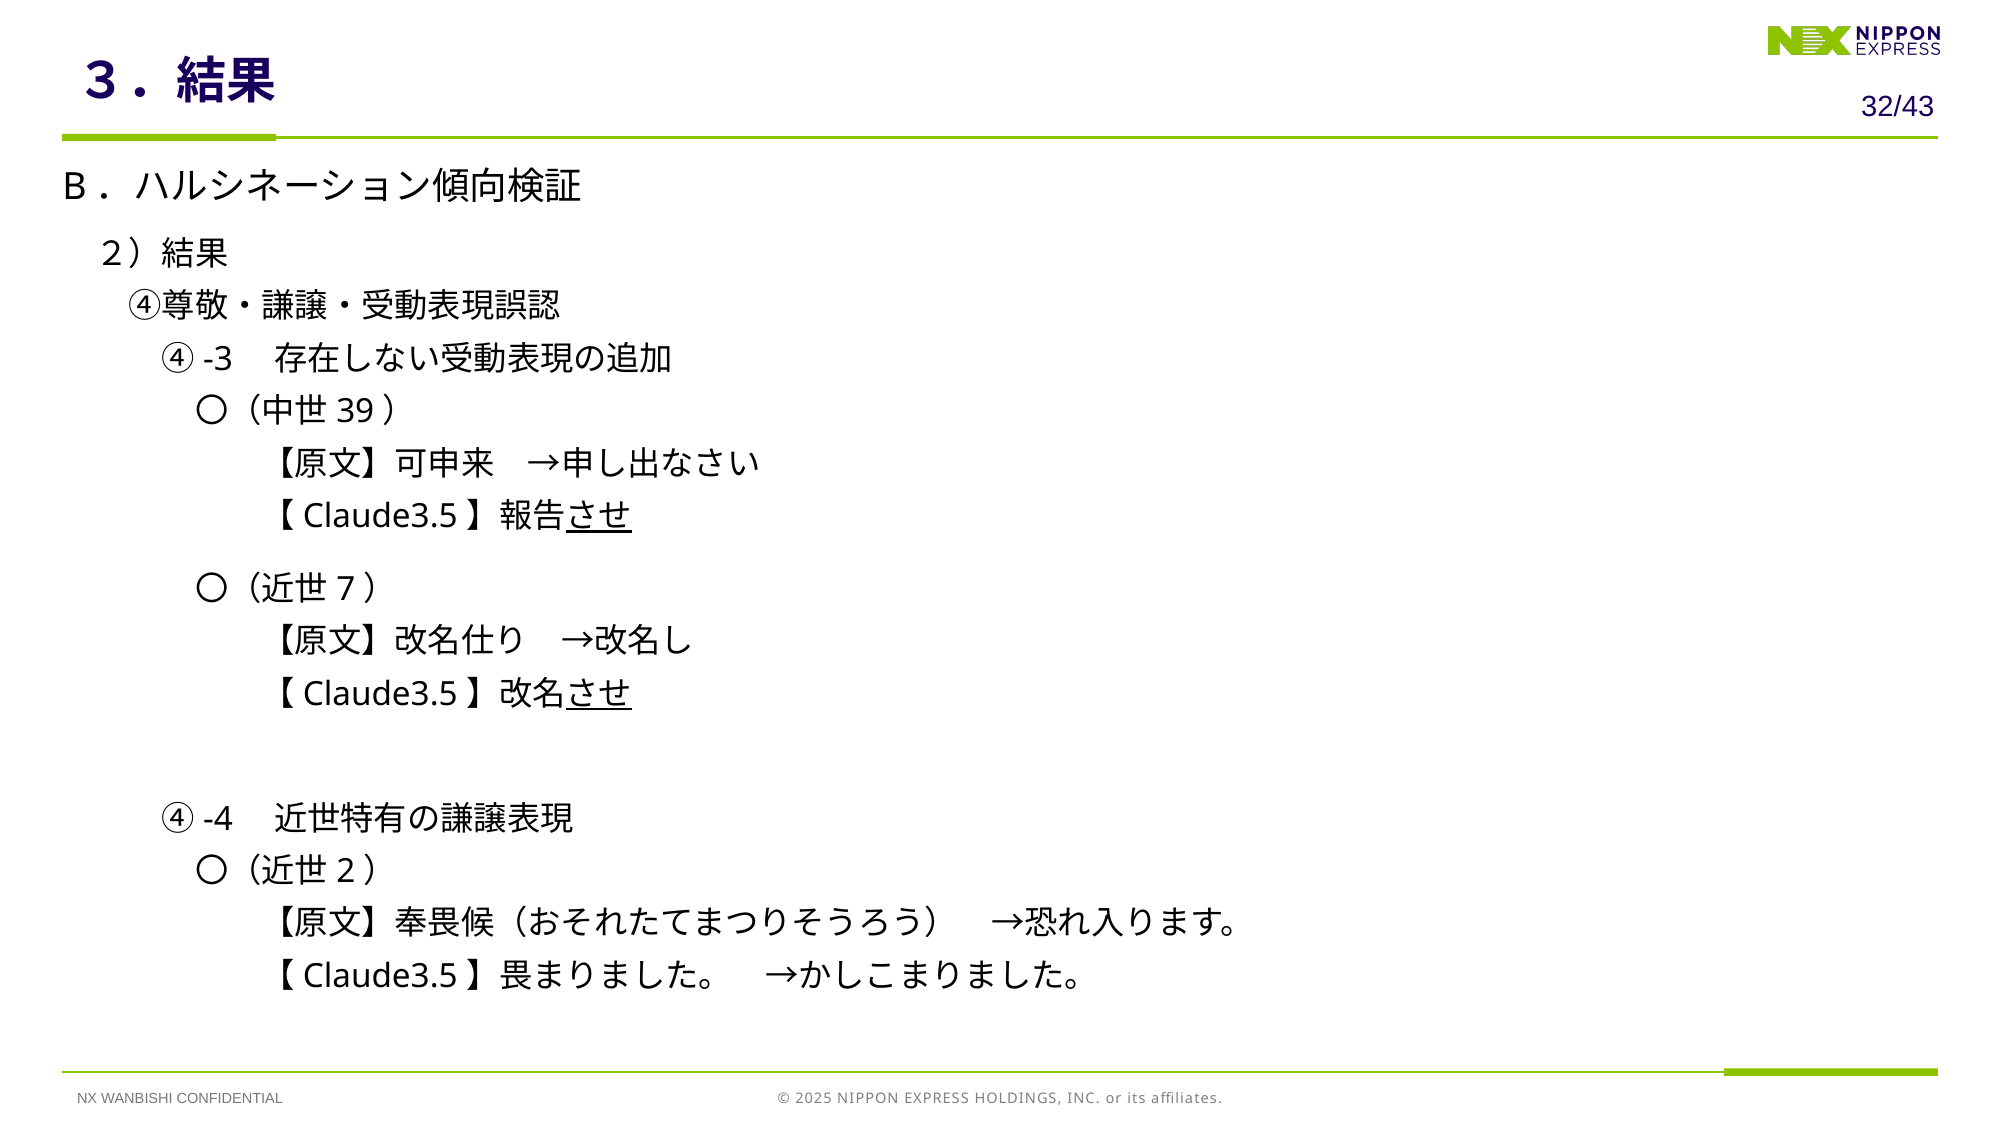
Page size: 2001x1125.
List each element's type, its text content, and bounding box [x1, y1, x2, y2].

slide_number 31/43 [1848, 87, 1935, 123]
list B．ハルシネーション傾向検証 ２）結果 ④尊敬・謙譲・受動表現誤認 ④-3 存在しない受動表現の追加 〇（中世39） 【原文】可申来 →申し出なさい 【Claude3.5】報告させ 〇（近世7） 【原文】改名仕り →改名し 【Claude3.5】改名させ ④-4 近世特有の謙譲表現 〇（近世2） 【原文】奉畏候（おそれたてまつりそうろう） →恐れ入ります。 【Claude3.5】畏まりました。 →かしこまりました。 [62, 162, 1939, 1039]
title ３．結果 [62, 41, 1742, 103]
footer NX WANBISHI CONFIDENTIAL [62, 1086, 738, 1110]
picture [1768, 26, 1940, 55]
